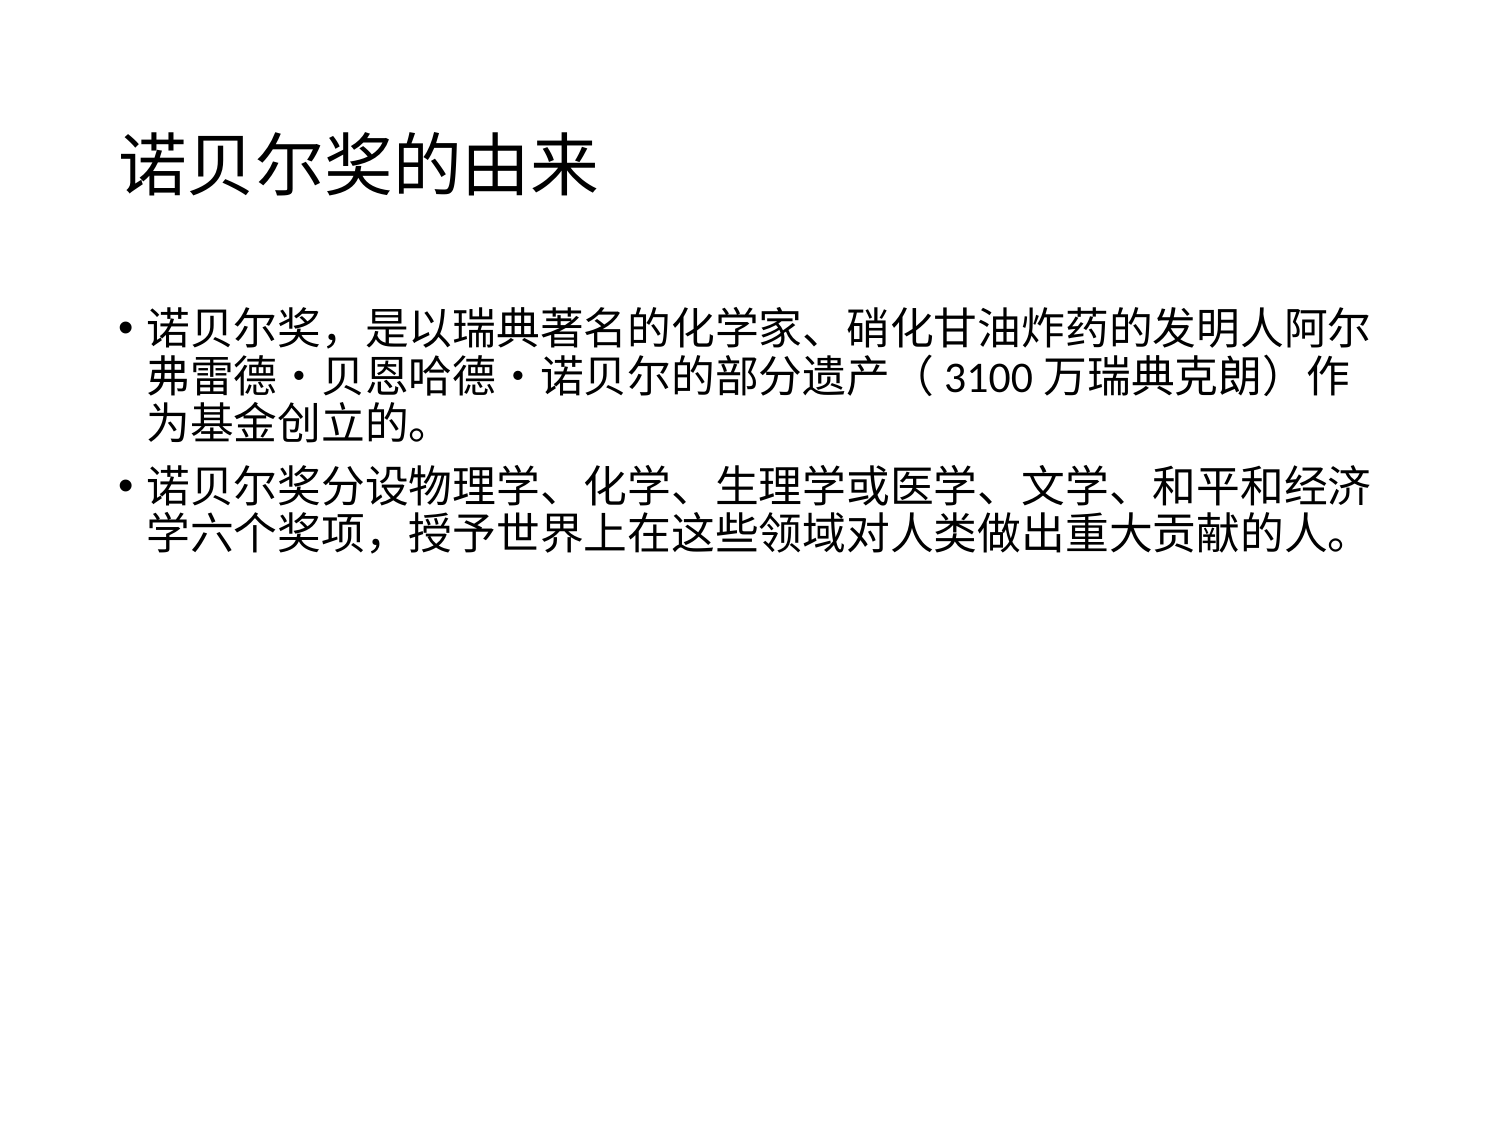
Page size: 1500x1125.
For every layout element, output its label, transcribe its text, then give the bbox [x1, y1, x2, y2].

title 诺贝尔奖的由来 [103, 59, 1397, 278]
list 诺贝尔奖，是以瑞典著名的化学家、硝化甘油炸药的发明人阿尔弗雷德•贝恩哈德•诺贝尔的部分遗产（3100万瑞典克朗）作为基金创立的。 诺贝尔奖分设物理学、化学、生理学或医学、文学、和平和经济学六个奖项，授予世界上在这些领域对人类做出重大贡献的人。 [103, 299, 1397, 1014]
